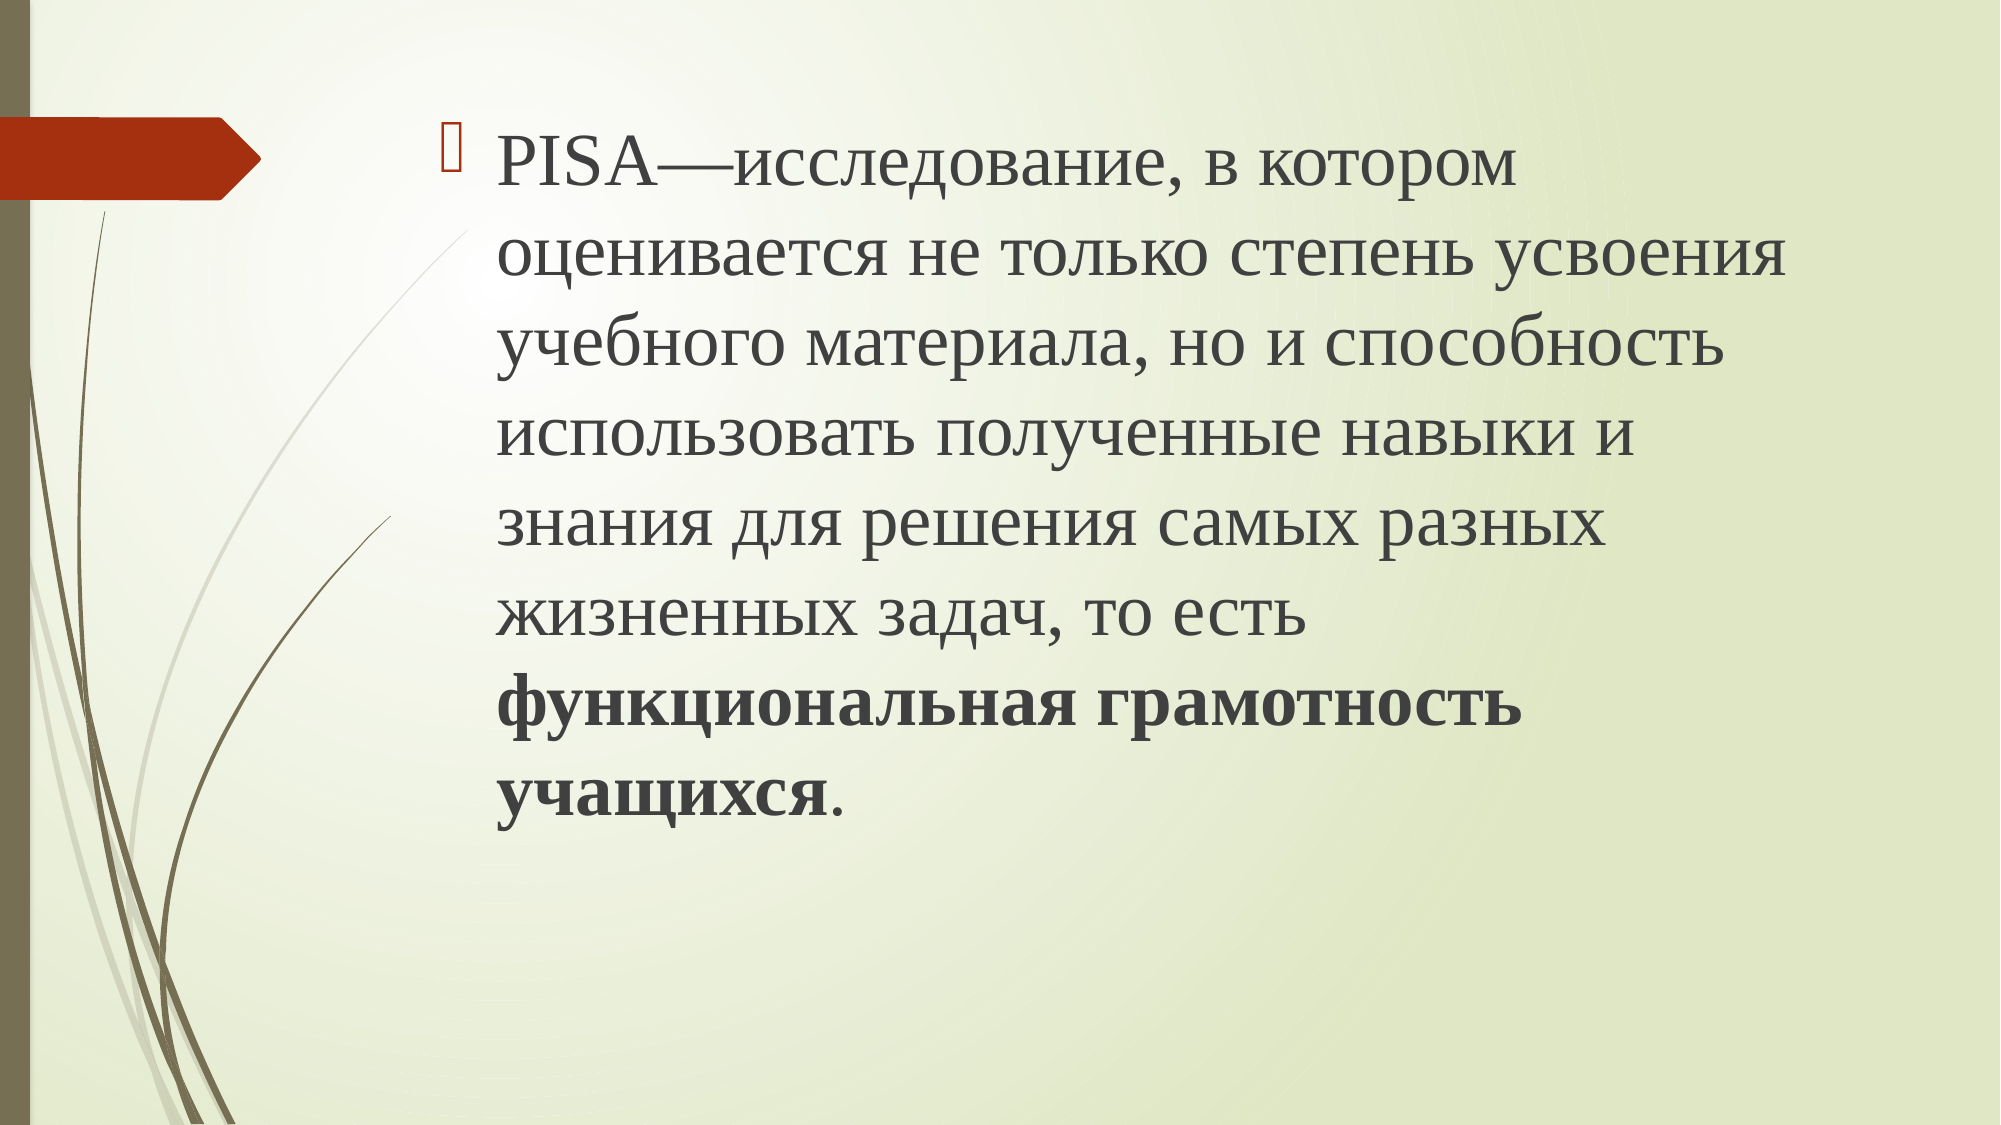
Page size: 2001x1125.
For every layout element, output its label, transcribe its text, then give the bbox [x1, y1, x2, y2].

list PISA—исследование, в котором оценивается не только степень усвоения учебного материала, но и способность использовать полученные навыки и знания для решения самых разных жизненных задач, то есть функциональная грамотность учащихся. [424, 102, 1888, 985]
